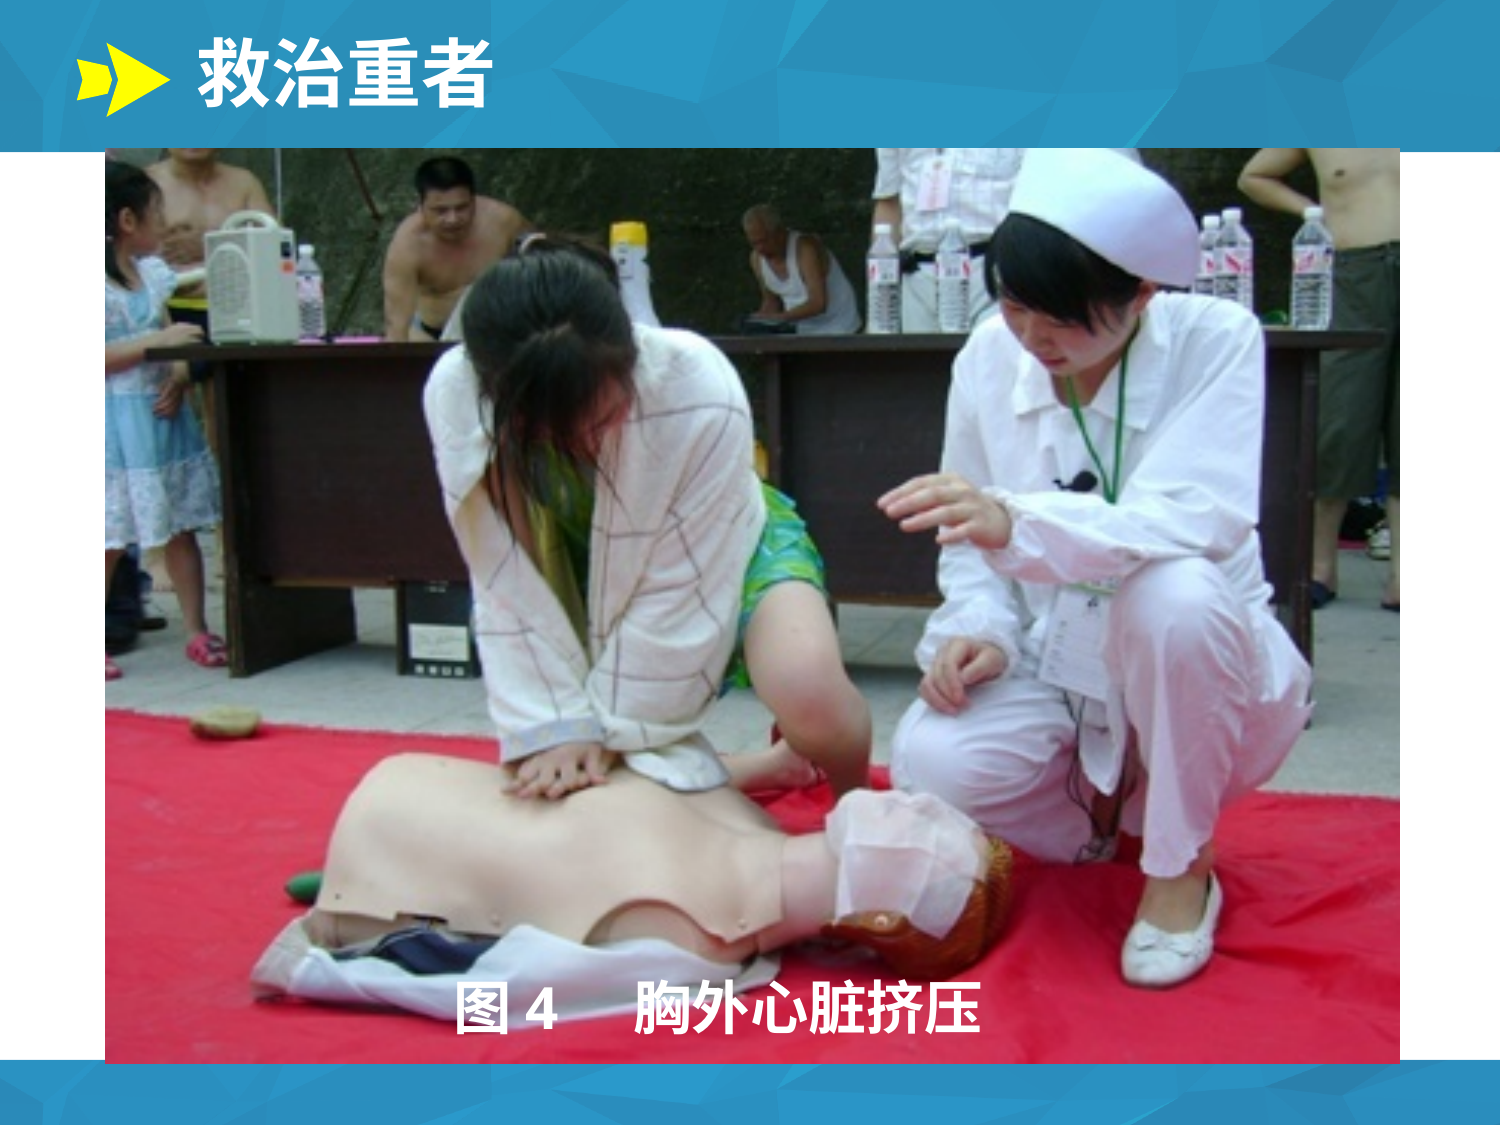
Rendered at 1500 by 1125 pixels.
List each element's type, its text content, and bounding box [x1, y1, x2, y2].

text_box 救治重者 [182, 18, 512, 124]
picture [105, 148, 1401, 1064]
